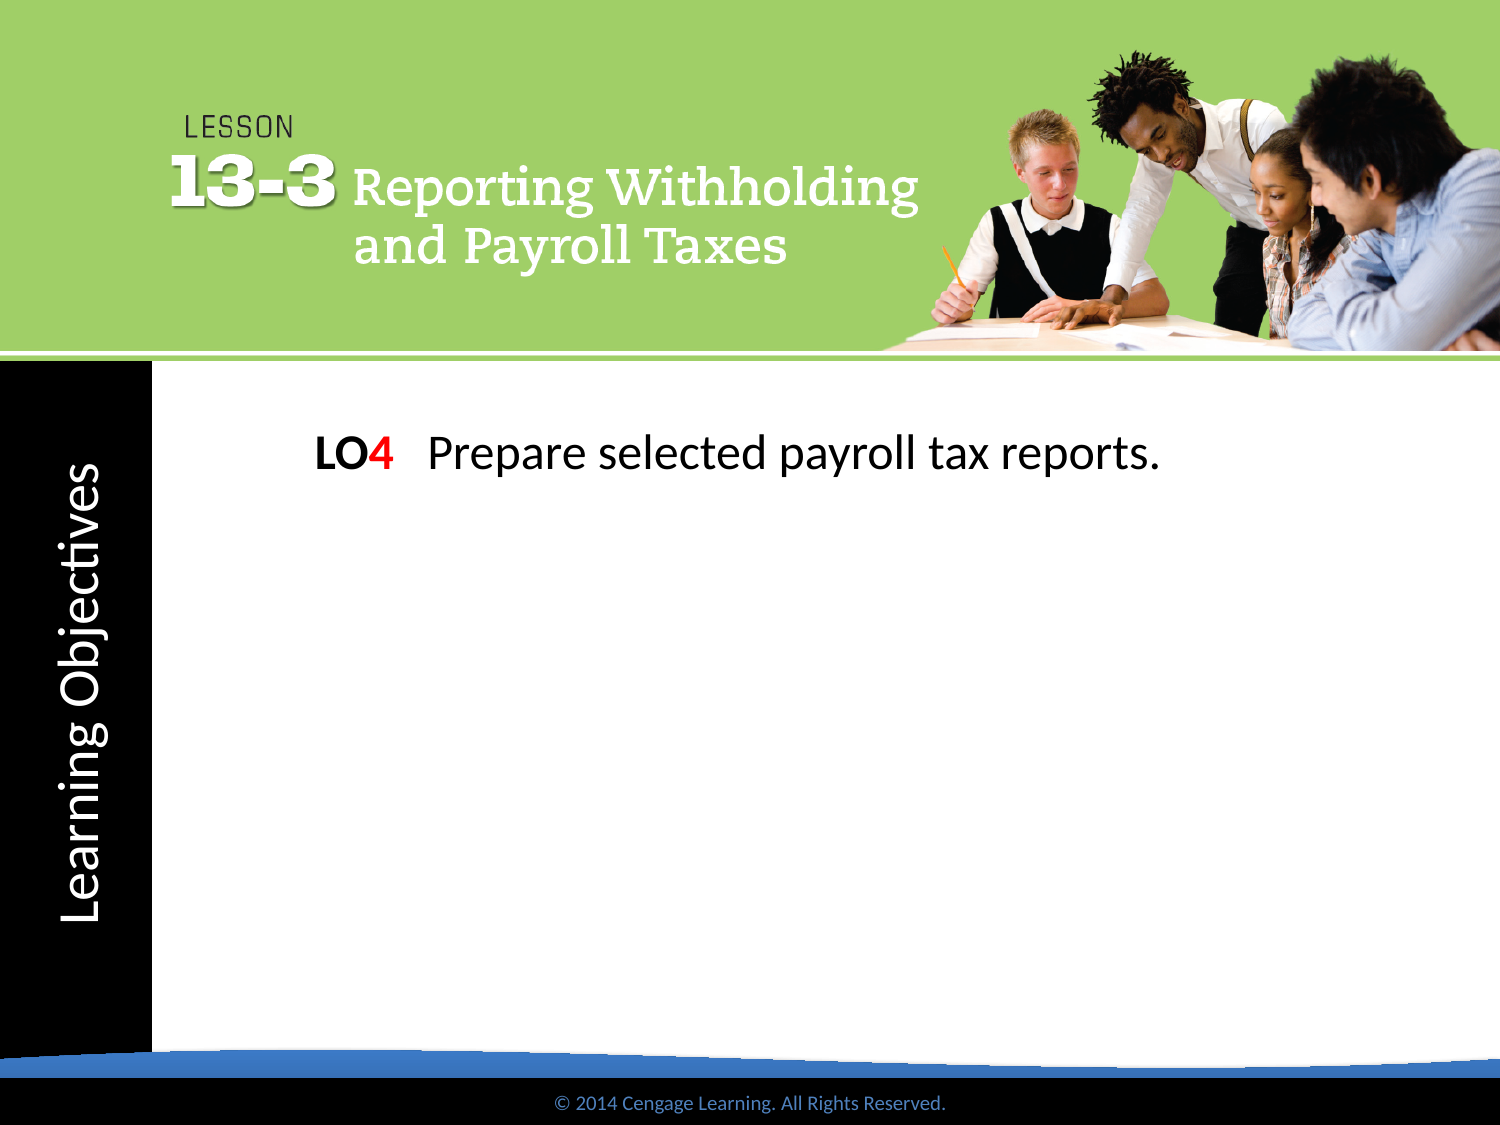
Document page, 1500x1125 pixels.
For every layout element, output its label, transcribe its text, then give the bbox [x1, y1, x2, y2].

text_box LO4 Prepare selected payroll tax reports. [299, 412, 1350, 488]
text_box Learning Objectives [0, 368, 152, 1058]
picture [0, 0, 1500, 361]
text_box © 2014 Cengage Learning. All Rights Reserved. [0, 1078, 1500, 1125]
text_box [0, 1050, 1500, 1078]
